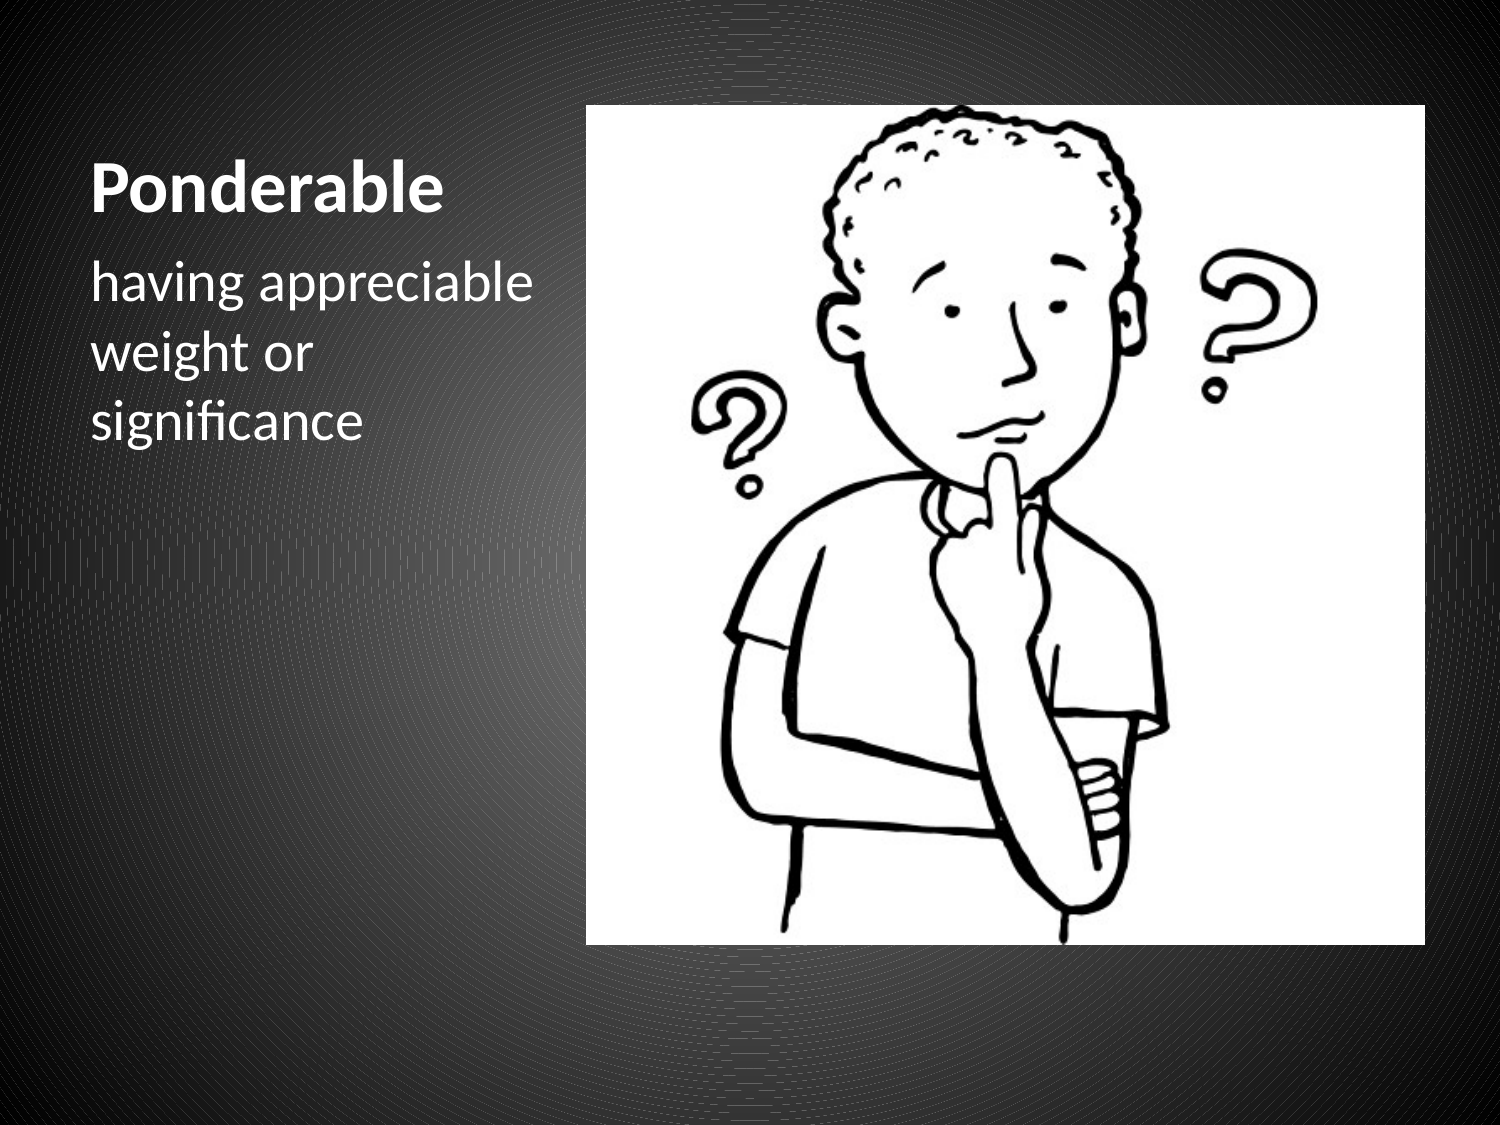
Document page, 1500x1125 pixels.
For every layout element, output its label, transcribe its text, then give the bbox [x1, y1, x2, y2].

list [586, 44, 1426, 1006]
title Ponderable [75, 44, 569, 235]
list having appreciable weight or significance [75, 235, 569, 1005]
